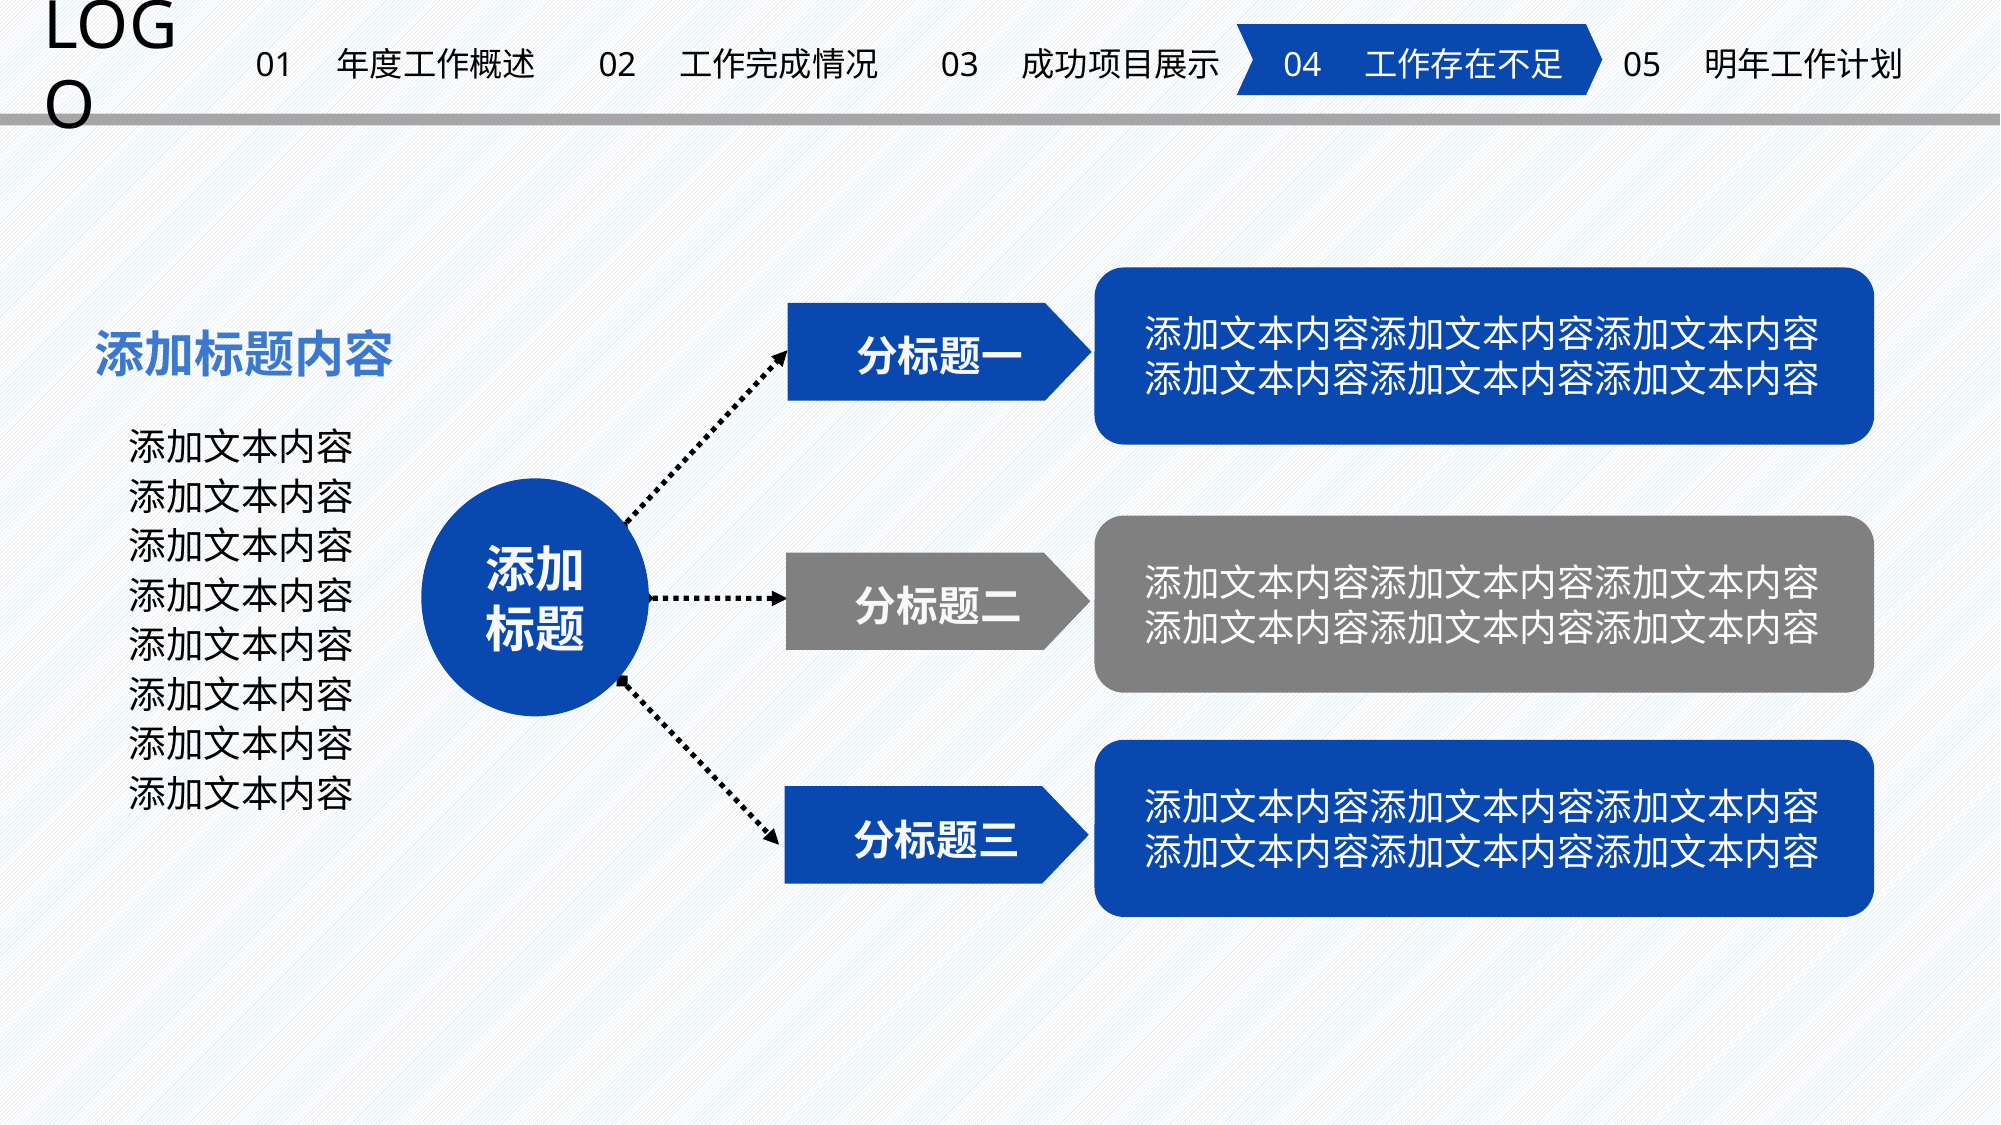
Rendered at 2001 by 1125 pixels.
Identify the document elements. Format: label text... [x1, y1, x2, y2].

text_box [1094, 515, 1875, 693]
text_box 添加 标题 [421, 478, 649, 717]
text_box 分标题一 [787, 302, 1092, 401]
text_box 01 年度工作概述 [255, 42, 554, 83]
text_box 添加文本内容添加文本内容添加文本内容 添加文本内容添加文本内容添加文本内容 [1129, 551, 1839, 656]
text_box 分标题三 [784, 786, 1089, 884]
text_box 02 工作完成情况 [598, 42, 897, 83]
text_box LOGO [43, 0, 209, 142]
text_box 分标题二 [786, 552, 1091, 650]
text_box [0, 113, 43, 126]
text_box 添加文本内容 添加文本内容 添加文本内容 添加文本内容 添加文本内容 添加文本内容 添加文本内容 添加文本内容 [113, 411, 398, 823]
text_box 添加文本内容添加文本内容添加文本内容 添加文本内容添加文本内容添加文本内容 [1129, 775, 1839, 881]
text_box 05 明年工作计划 [1623, 42, 1922, 83]
text_box [775, 592, 786, 605]
text_box [774, 350, 787, 364]
text_box [617, 676, 694, 755]
text_box [694, 756, 780, 845]
text_box 04 工作存在不足 [1283, 42, 1582, 83]
text_box [209, 113, 2000, 126]
text_box 添加标题内容 [79, 314, 410, 390]
text_box 03 成功项目展示 [940, 42, 1239, 83]
text_box 添加文本内容添加文本内容添加文本内容 添加文本内容添加文本内容添加文本内容 [1129, 302, 1839, 408]
text_box [1094, 267, 1875, 445]
text_box [1094, 739, 1875, 917]
text_box [1236, 24, 1603, 96]
